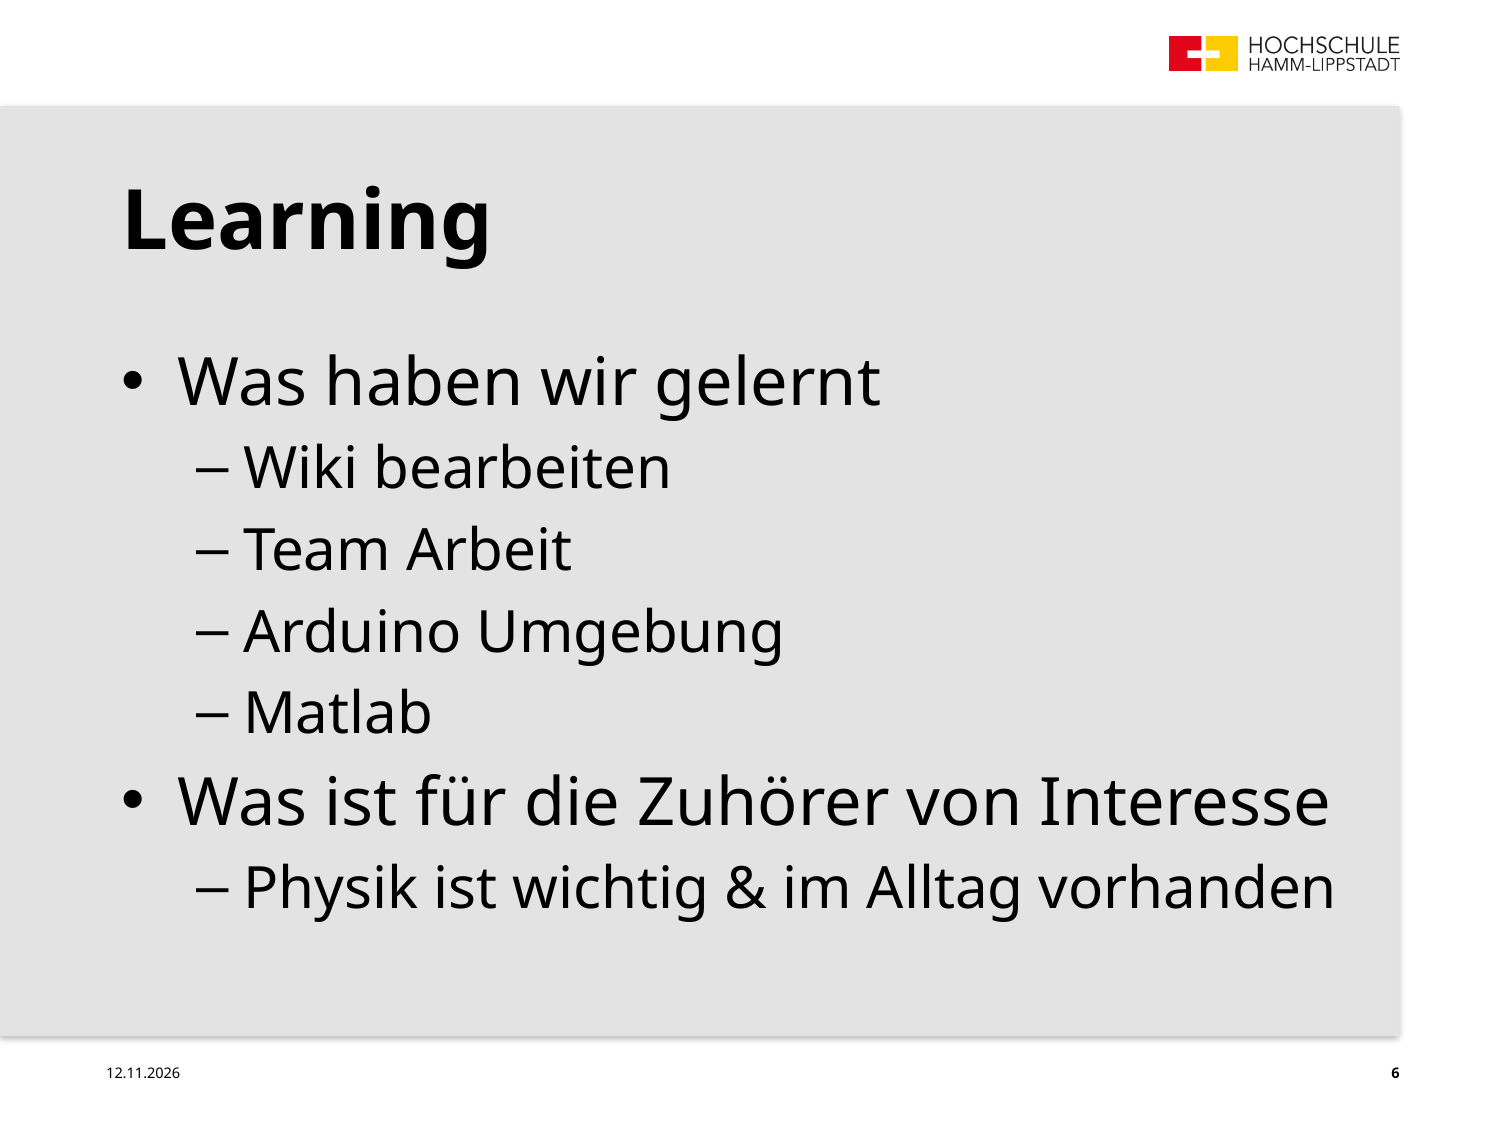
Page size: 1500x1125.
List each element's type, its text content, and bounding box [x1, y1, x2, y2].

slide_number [106, 1065, 457, 1084]
title Learning [106, 122, 1366, 310]
picture [1169, 36, 1400, 71]
list Was haben wir gelernt Wiki bearbeiten Team Arbeit Arduino Umgebung Matlab Was ist für die Zuhörer von Interesse Physik ist wichtig & im Alltag vorhanden [106, 331, 1366, 1005]
slide_number 6 [1049, 1065, 1400, 1084]
